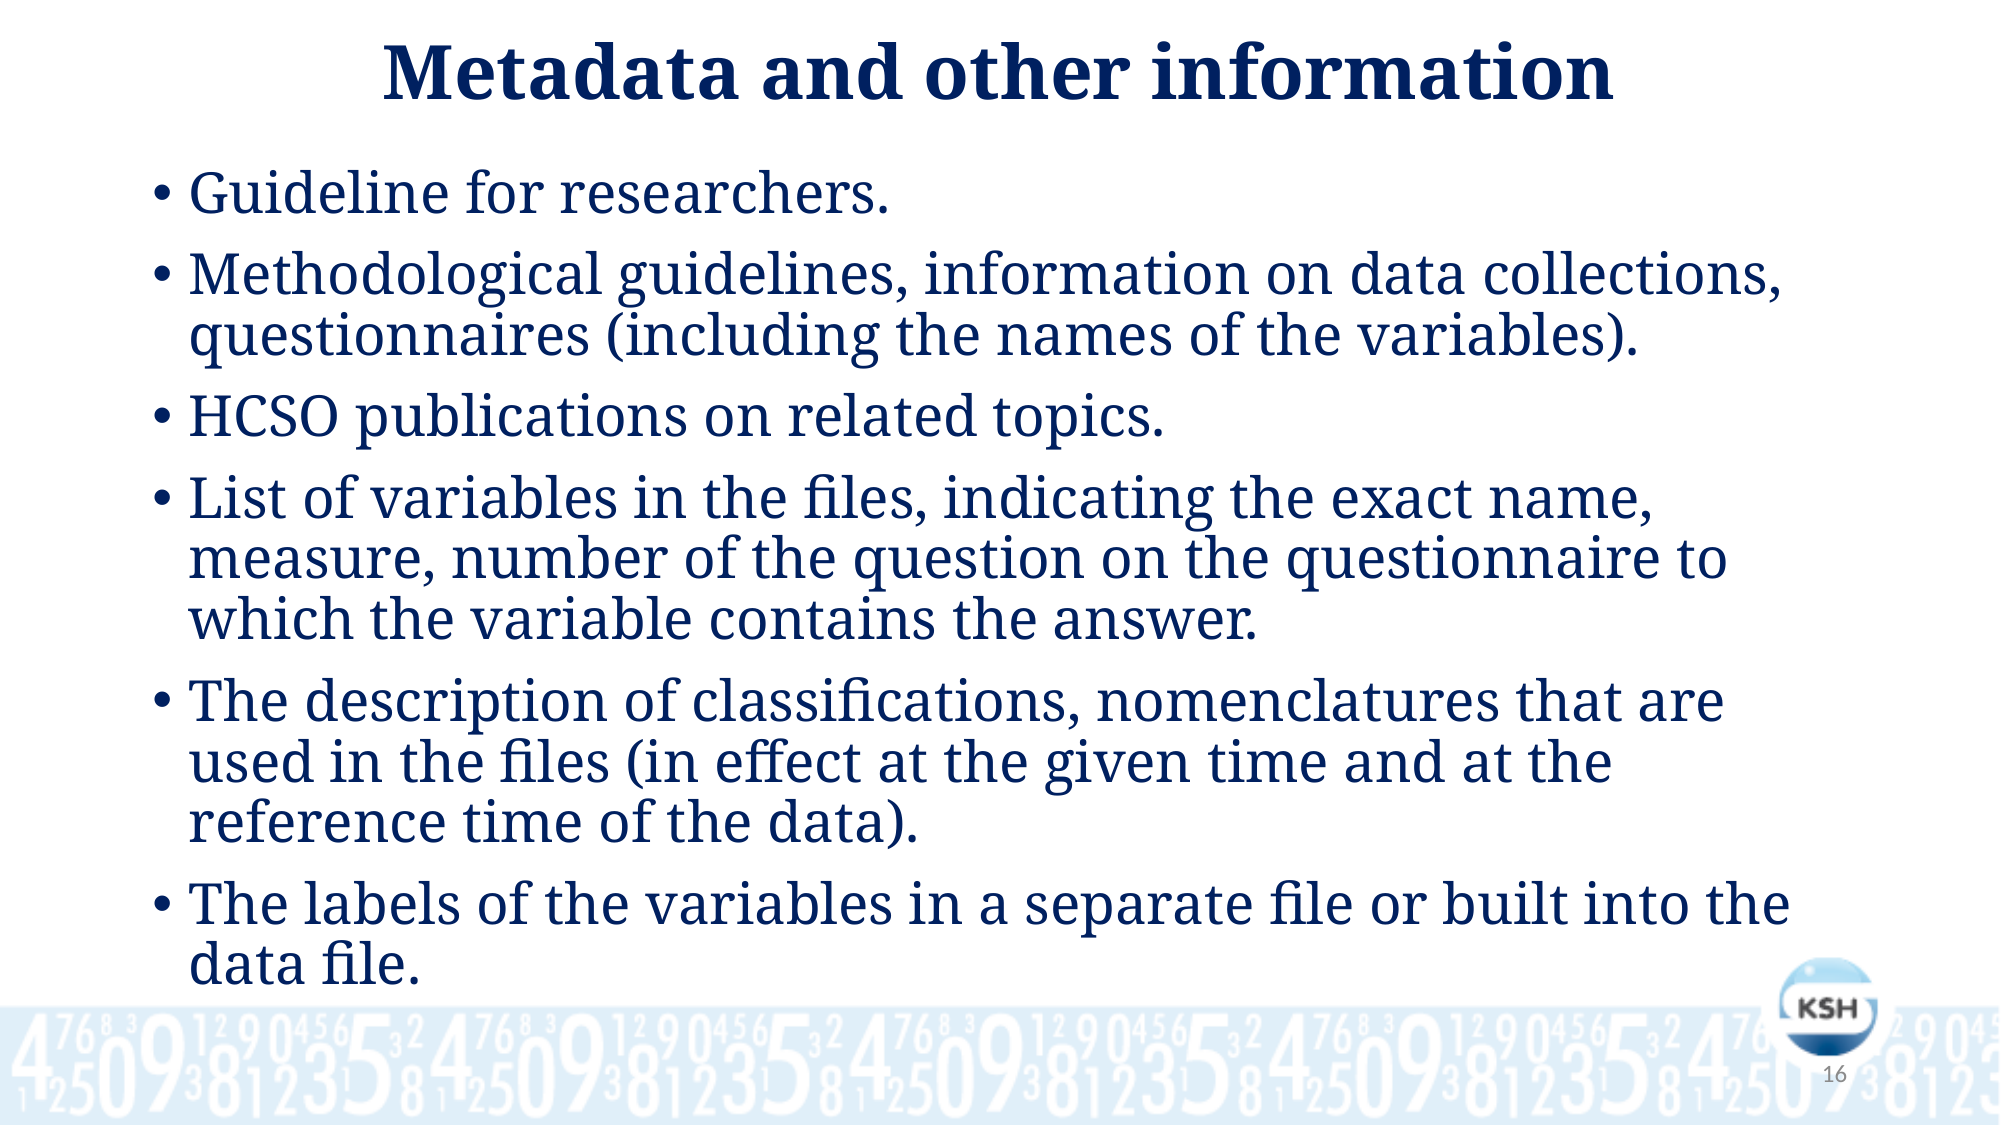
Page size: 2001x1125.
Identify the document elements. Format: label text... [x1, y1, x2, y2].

picture [0, 0, 2001, 1125]
title Metadata and other information [137, 22, 1863, 129]
slide_number 16 [1412, 1042, 1863, 1103]
list Guideline for researchers. Methodological guidelines, information on data collections, questionnaires (including the names of the variables). HCSO publications on related topics. List of variables in the files, indicating the exact name, measure, number of the question on the questionnaire to which the variable contains the answer. The description of classifications, nomenclatures that are used in the files (in effect at the given time and at the reference time of the data). The labels of the variables in a separate file or built into the data file. [137, 157, 1863, 1014]
